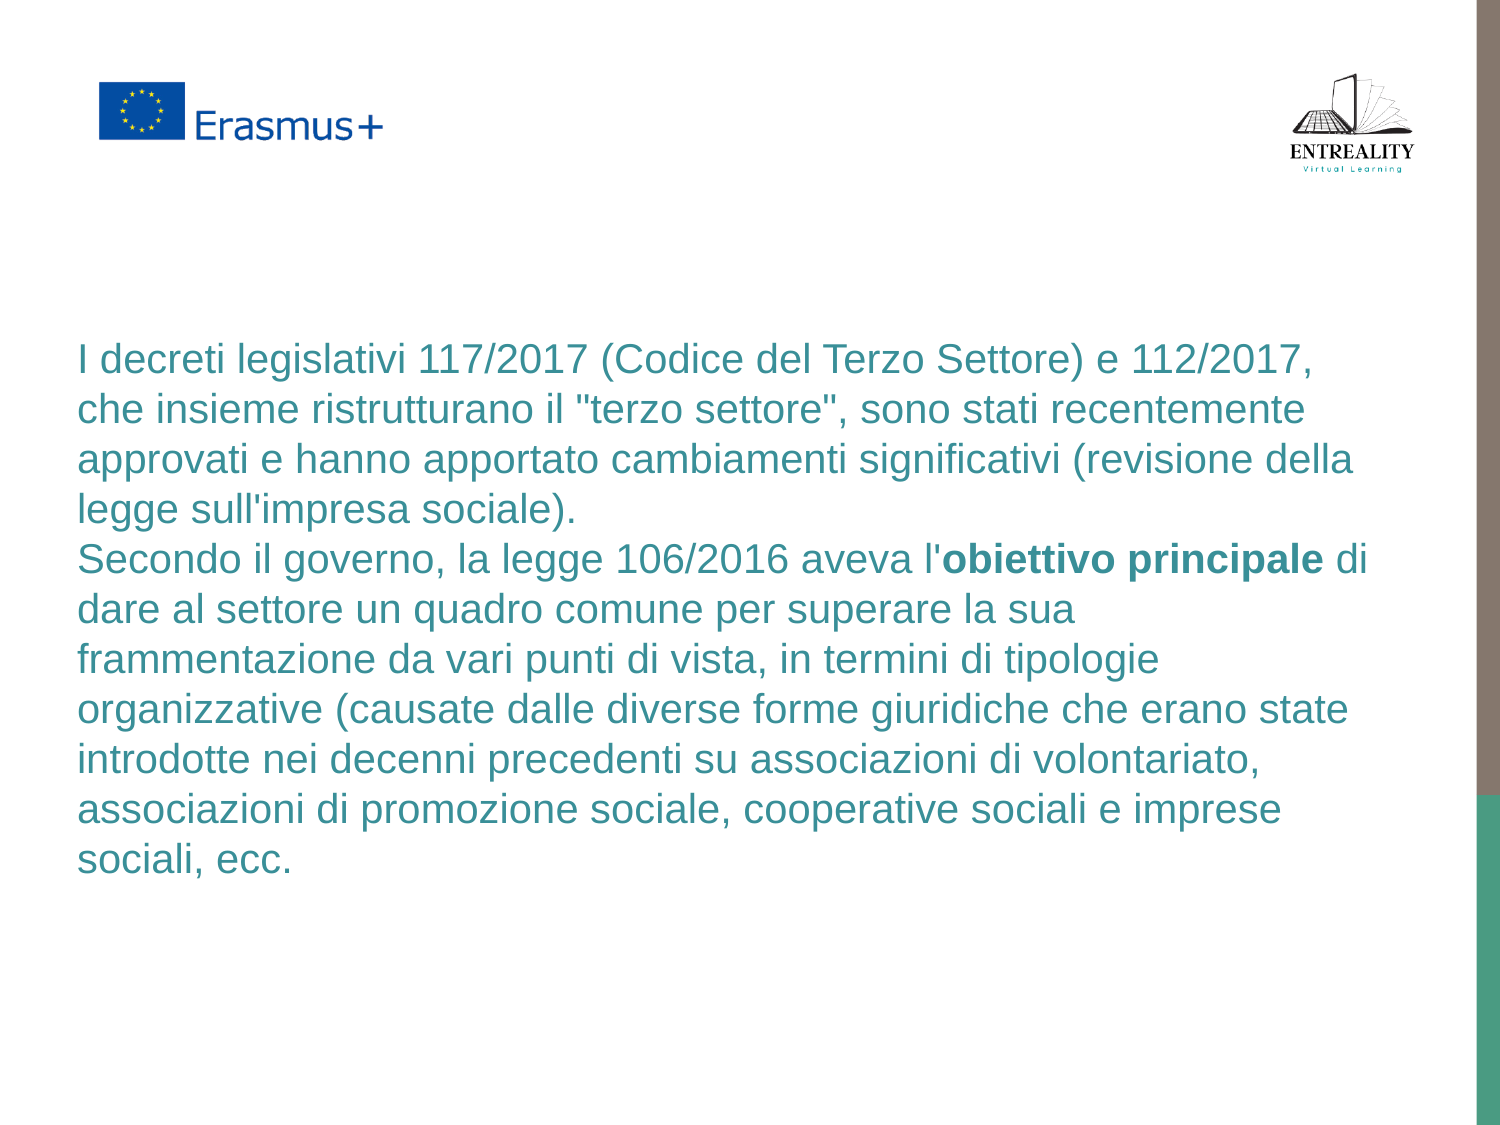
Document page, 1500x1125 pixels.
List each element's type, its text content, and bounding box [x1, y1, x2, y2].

subtitle [105, 656, 1301, 751]
picture [1246, 17, 1458, 229]
title I decreti legislativi 117/2017 (Codice del Terzo Settore) e 112/2017, che insieme ristrutturano il "terzo settore", sono stati recentemente approvati e hanno apportato cambiamenti significativi (revisione della legge sull'impresa sociale). Secondo il governo, la legge 106/2016 aveva l'obiettivo principale di dare al settore un quadro comune per superare la sua frammentazione da vari punti di vista, in termini di tipologie organizzative (causate dalle diverse forme giuridiche che erano state introdotte nei decenni precedenti su associazioni di volontariato, associazioni di promozione sociale, cooperative sociali e imprese sociali, ecc. [62, 293, 1387, 921]
picture [81, 64, 399, 156]
